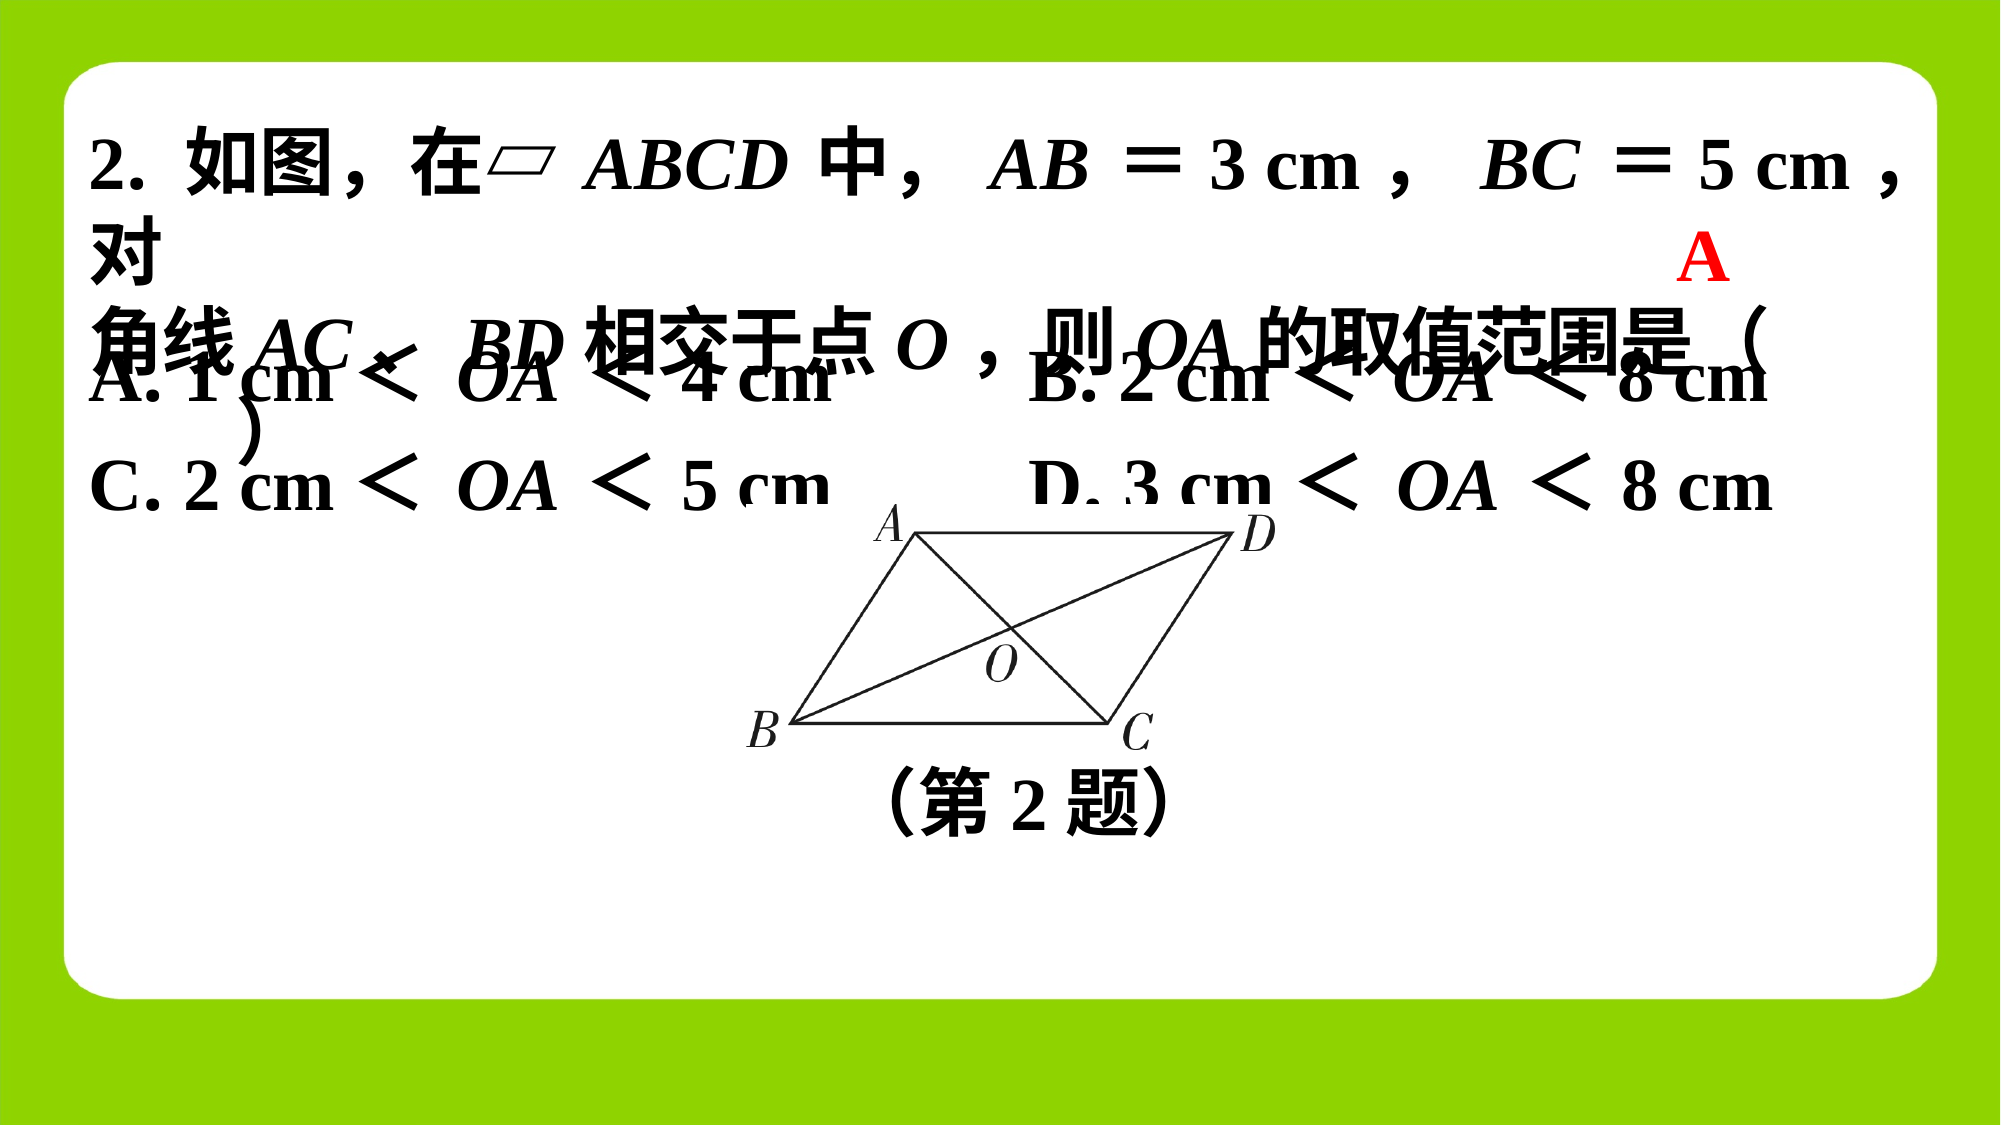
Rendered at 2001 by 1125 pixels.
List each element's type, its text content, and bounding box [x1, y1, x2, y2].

picture [0, 0, 2001, 1125]
table_header B. 2 cm＜OA＜8 cm [1029, 314, 1816, 424]
table_header A. 1 cm＜OA＜4 cm [89, 314, 1029, 424]
table_cell D. 3 cm＜OA＜8 cm [1029, 424, 1816, 533]
text_box 2. 如图，在▱ABCD中，AB＝3 cm，BC＝5 cm，对 角线AC、BD相交于点O，则OA的取值范围是（ A ） [88, 115, 1974, 388]
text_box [746, 504, 1275, 847]
text_box A [1661, 198, 1746, 304]
table_cell C. 2 cm＜OA＜5 cm [89, 424, 1029, 533]
